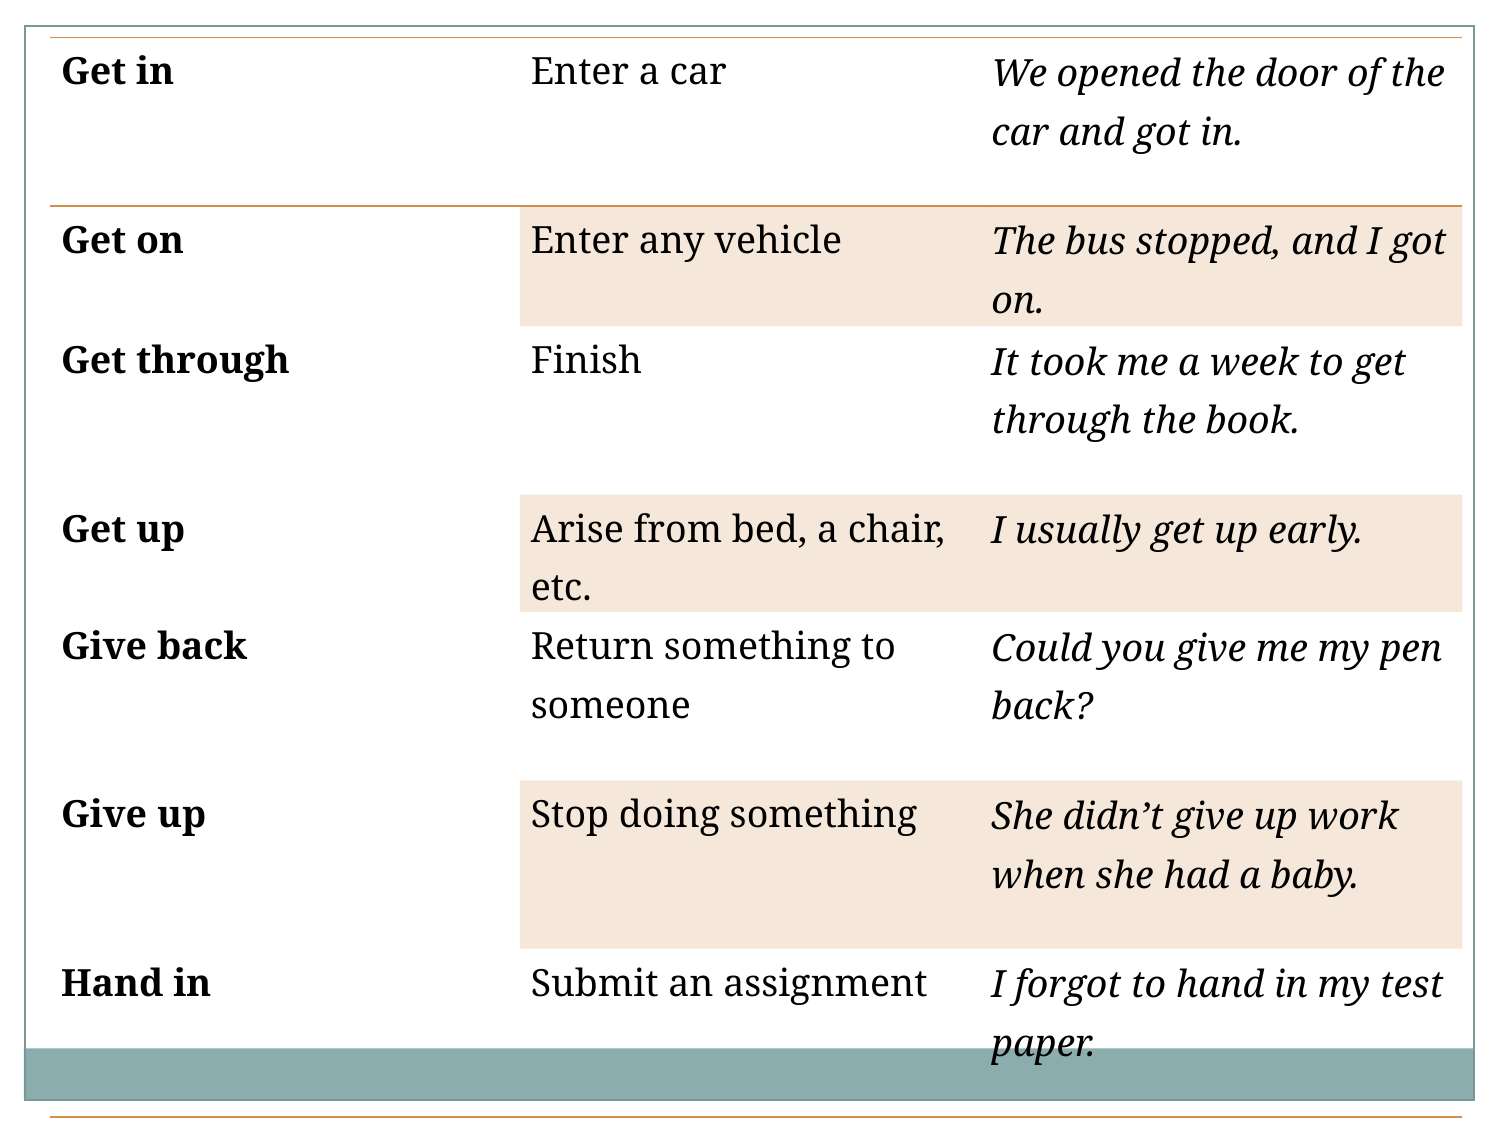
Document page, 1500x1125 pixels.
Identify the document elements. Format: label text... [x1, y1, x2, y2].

table_cell Arise from bed, a chair, etc. [520, 495, 990, 612]
table_cell I usually get up early. [990, 495, 1462, 612]
table_cell Finish [520, 326, 990, 495]
table_header Get in [50, 38, 520, 205]
table_cell Enter any vehicle [520, 207, 990, 326]
table_cell It took me a week to get through the book. [990, 326, 1462, 495]
table_cell Stop doing something [520, 780, 990, 949]
table_cell Return something to someone [520, 612, 990, 780]
table_cell Get on [50, 207, 520, 326]
table_cell I forgot to hand in my test paper. [990, 949, 1462, 1116]
table_cell She didn’t give up work when she had a baby. [990, 780, 1462, 949]
table_cell Give up [50, 780, 520, 949]
table_cell Get through [50, 326, 520, 495]
table_cell Submit an assignment [520, 949, 990, 1116]
table_cell Get up [50, 495, 520, 612]
table_cell The bus stopped, and I got on. [990, 207, 1462, 326]
table_cell Could you give me my pen back? [990, 612, 1462, 780]
table_cell Give back [50, 612, 520, 780]
table_header Enter a car [520, 38, 990, 205]
table_cell Hand in [50, 949, 520, 1116]
table_header We opened the door of the car and got in. [990, 38, 1462, 205]
